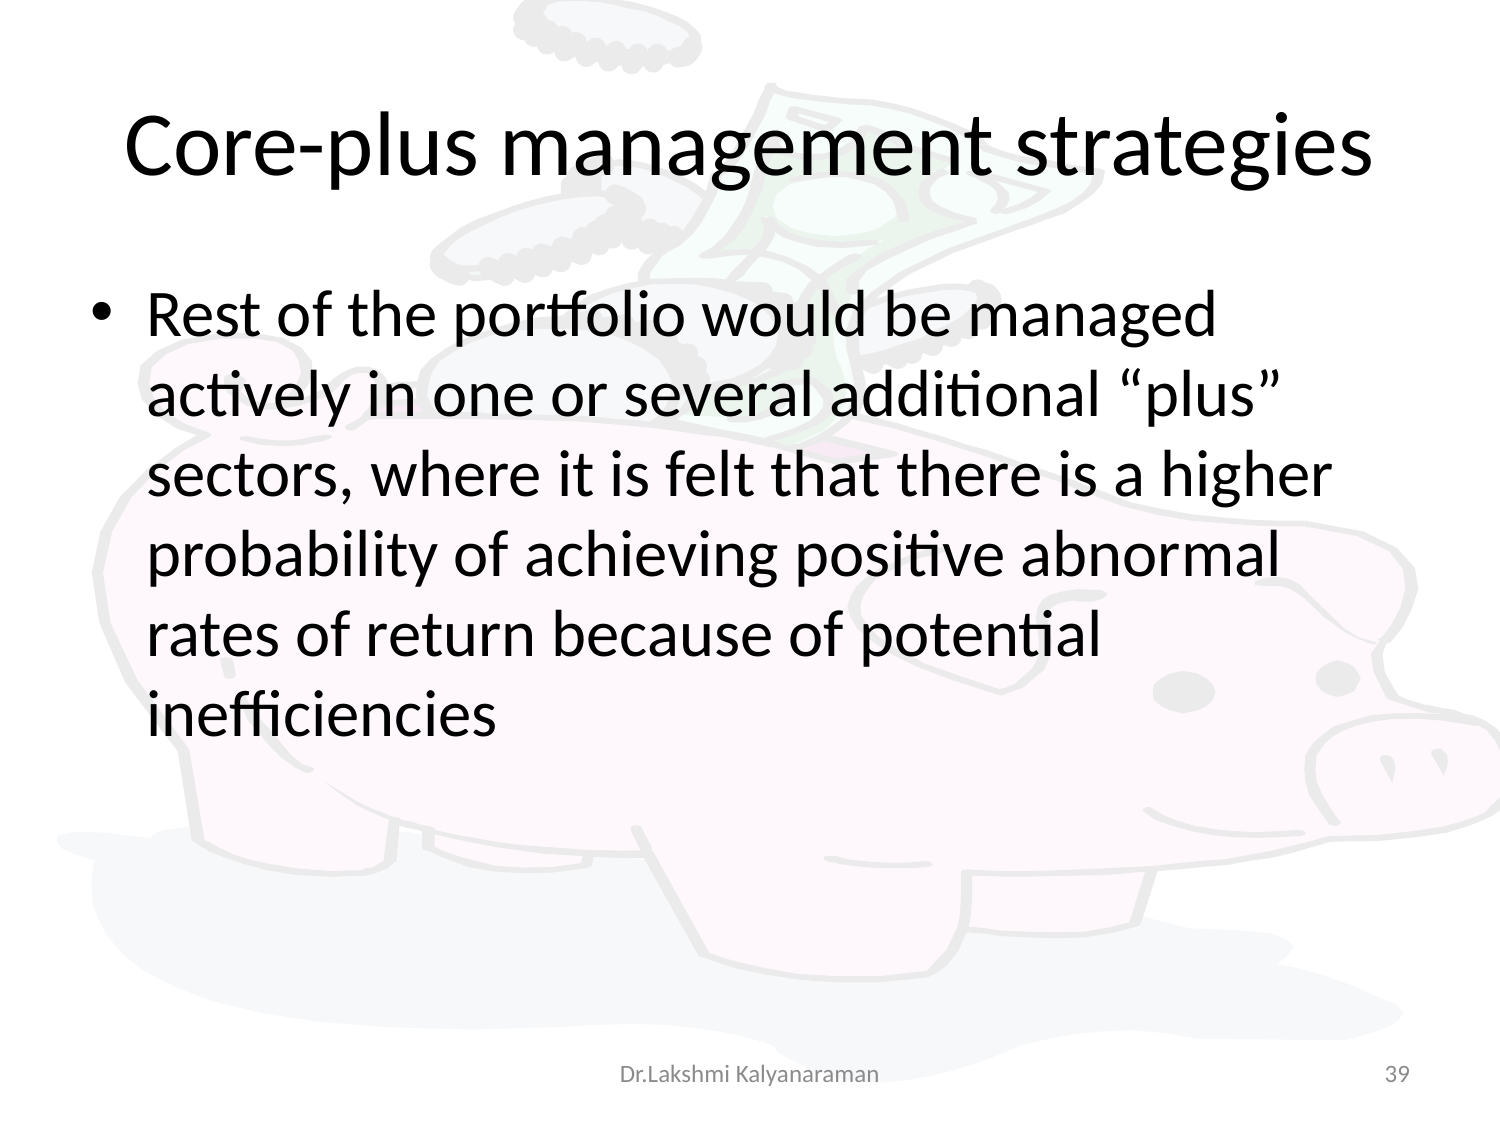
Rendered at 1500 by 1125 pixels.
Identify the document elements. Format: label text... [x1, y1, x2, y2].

slide_number 39 [1074, 1042, 1425, 1103]
list Rest of the portfolio would be managed actively in one or several additional “plus” sectors, where it is felt that there is a higher probability of achieving positive abnormal rates of return because of potential inefficiencies [75, 262, 1425, 1005]
footer Dr.Lakshmi Kalyanaraman [512, 1042, 988, 1103]
title Core-plus management strategies [75, 45, 1425, 233]
